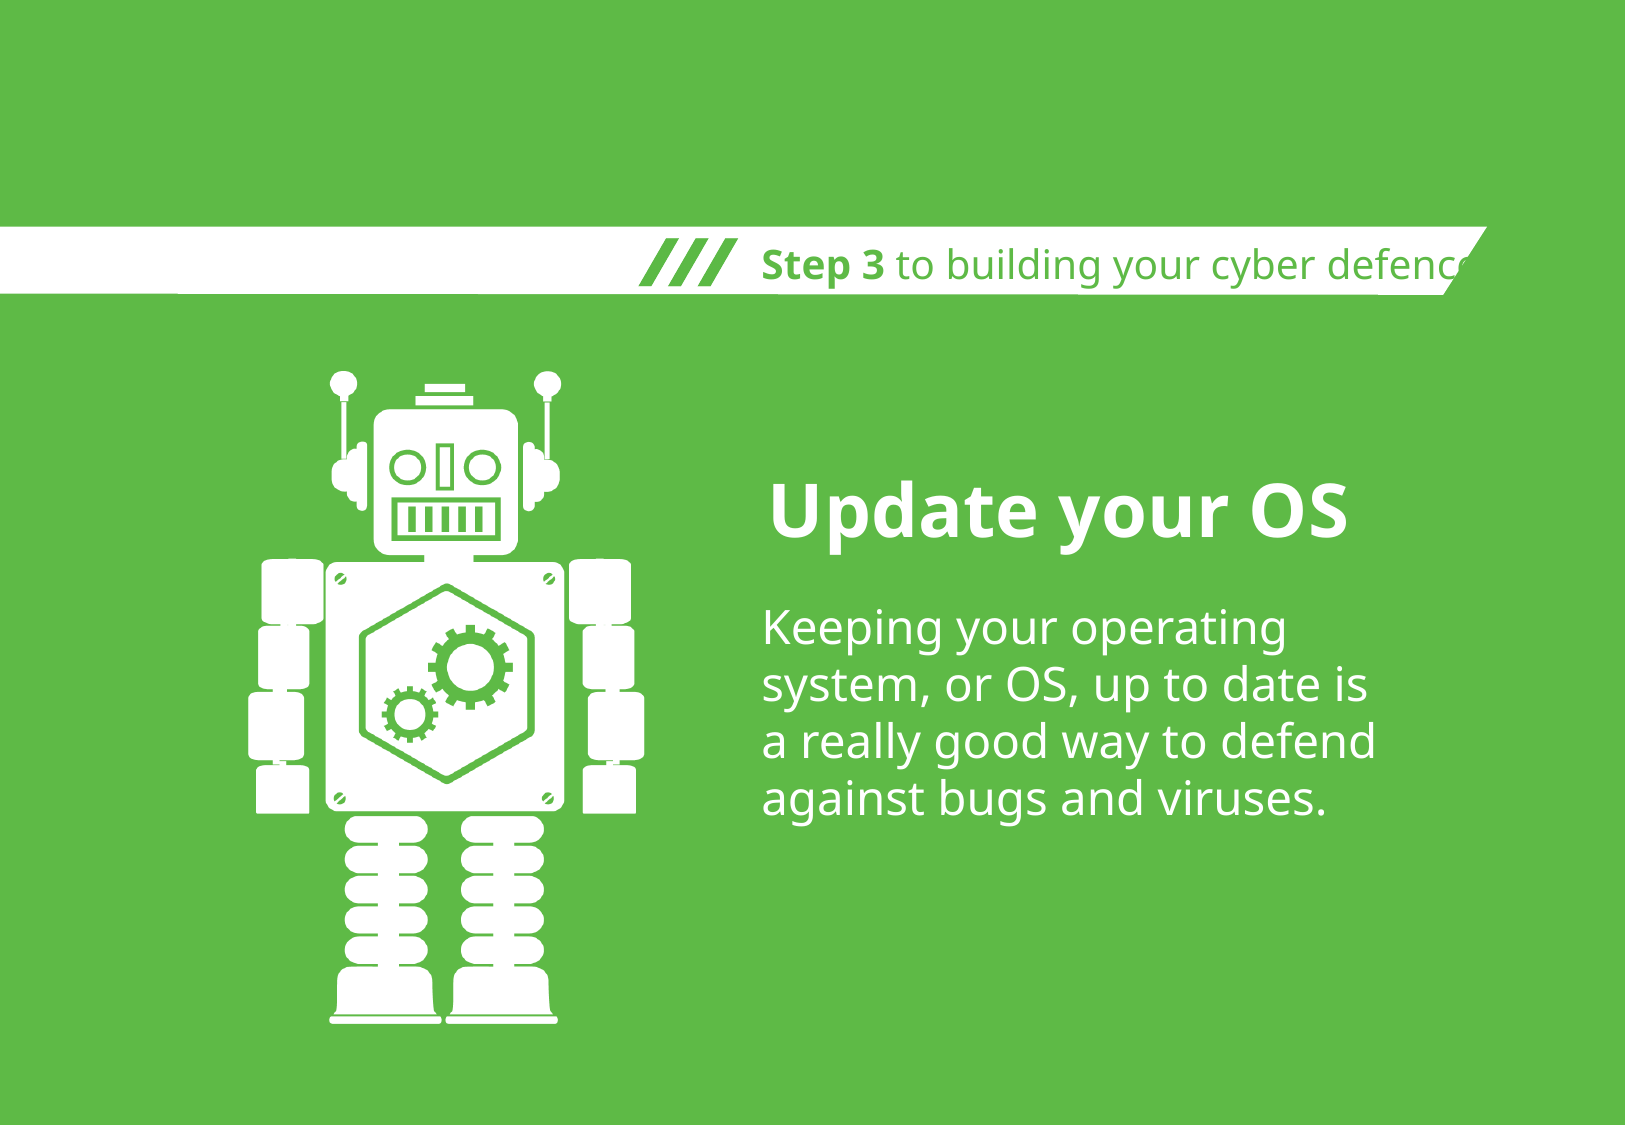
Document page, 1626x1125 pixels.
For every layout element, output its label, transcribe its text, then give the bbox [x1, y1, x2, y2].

text_box Keeping your operating system, or OS, up to date is a really good way to defend against bugs and viruses. [754, 589, 1422, 833]
picture [82, 358, 754, 1030]
text_box Update your OS [754, 455, 1489, 560]
title Step 3 to building your cyber defence [756, 206, 1625, 327]
picture [620, 191, 756, 327]
text_box [0, 225, 620, 296]
